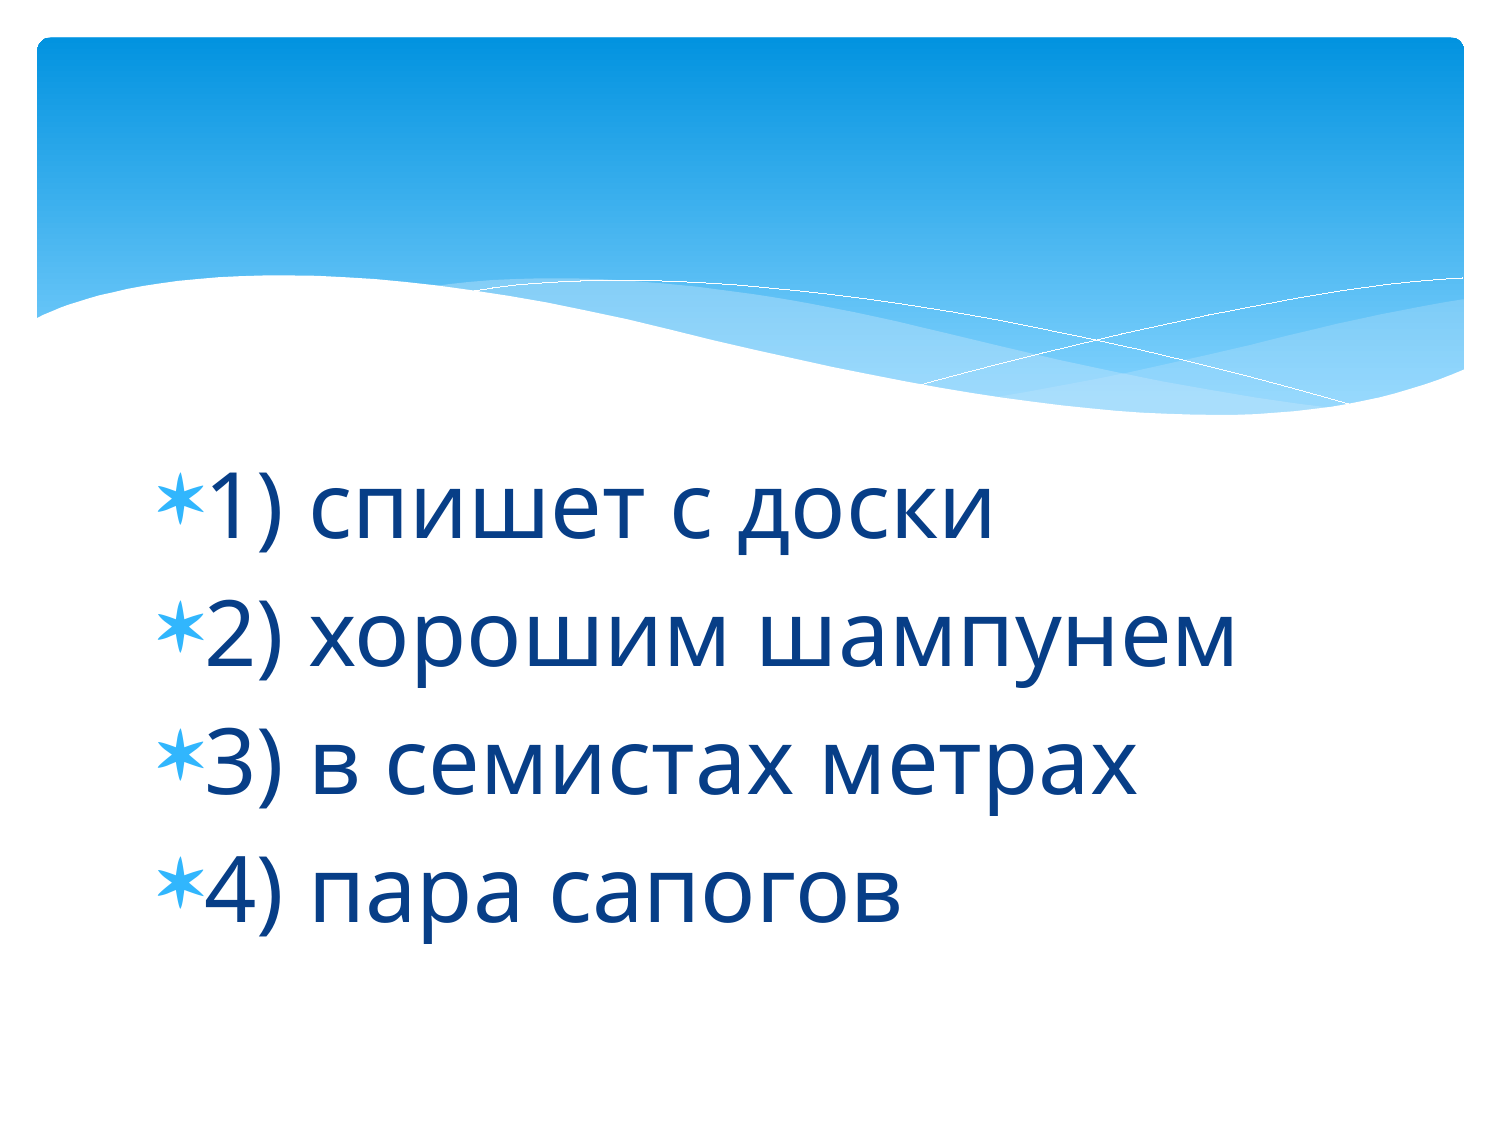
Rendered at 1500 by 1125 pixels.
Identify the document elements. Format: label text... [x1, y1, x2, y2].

list 1) спишет с доски 2) хорошим шампунем 3) в семистах метрах 4) пара сапогов [143, 438, 1359, 1005]
